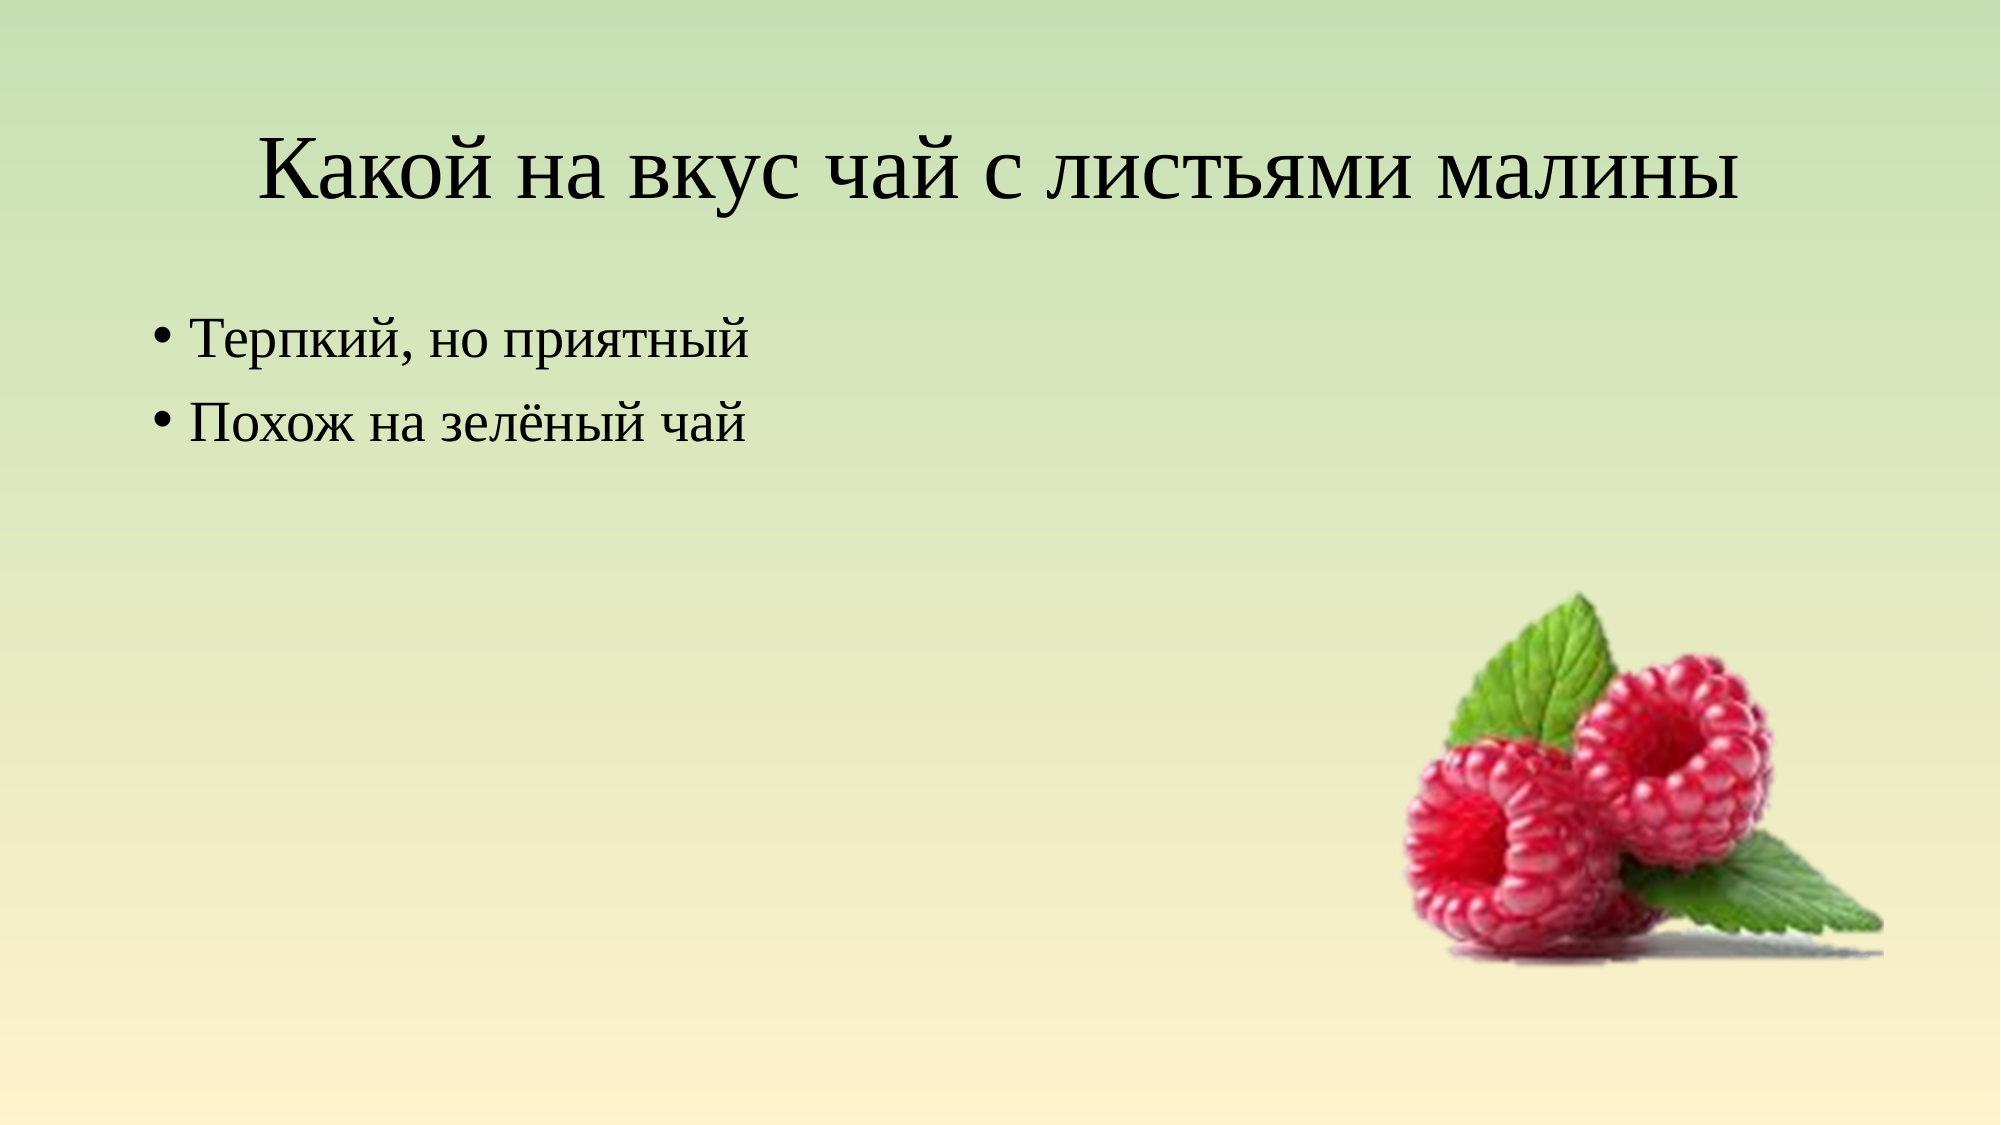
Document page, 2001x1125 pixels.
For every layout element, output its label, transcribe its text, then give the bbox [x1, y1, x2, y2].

picture [1354, 586, 1884, 1011]
title Какой на вкус чай с листьями малины [137, 59, 1863, 278]
list Терпкий, но приятный Похож на зелёный чай [137, 299, 1863, 1014]
